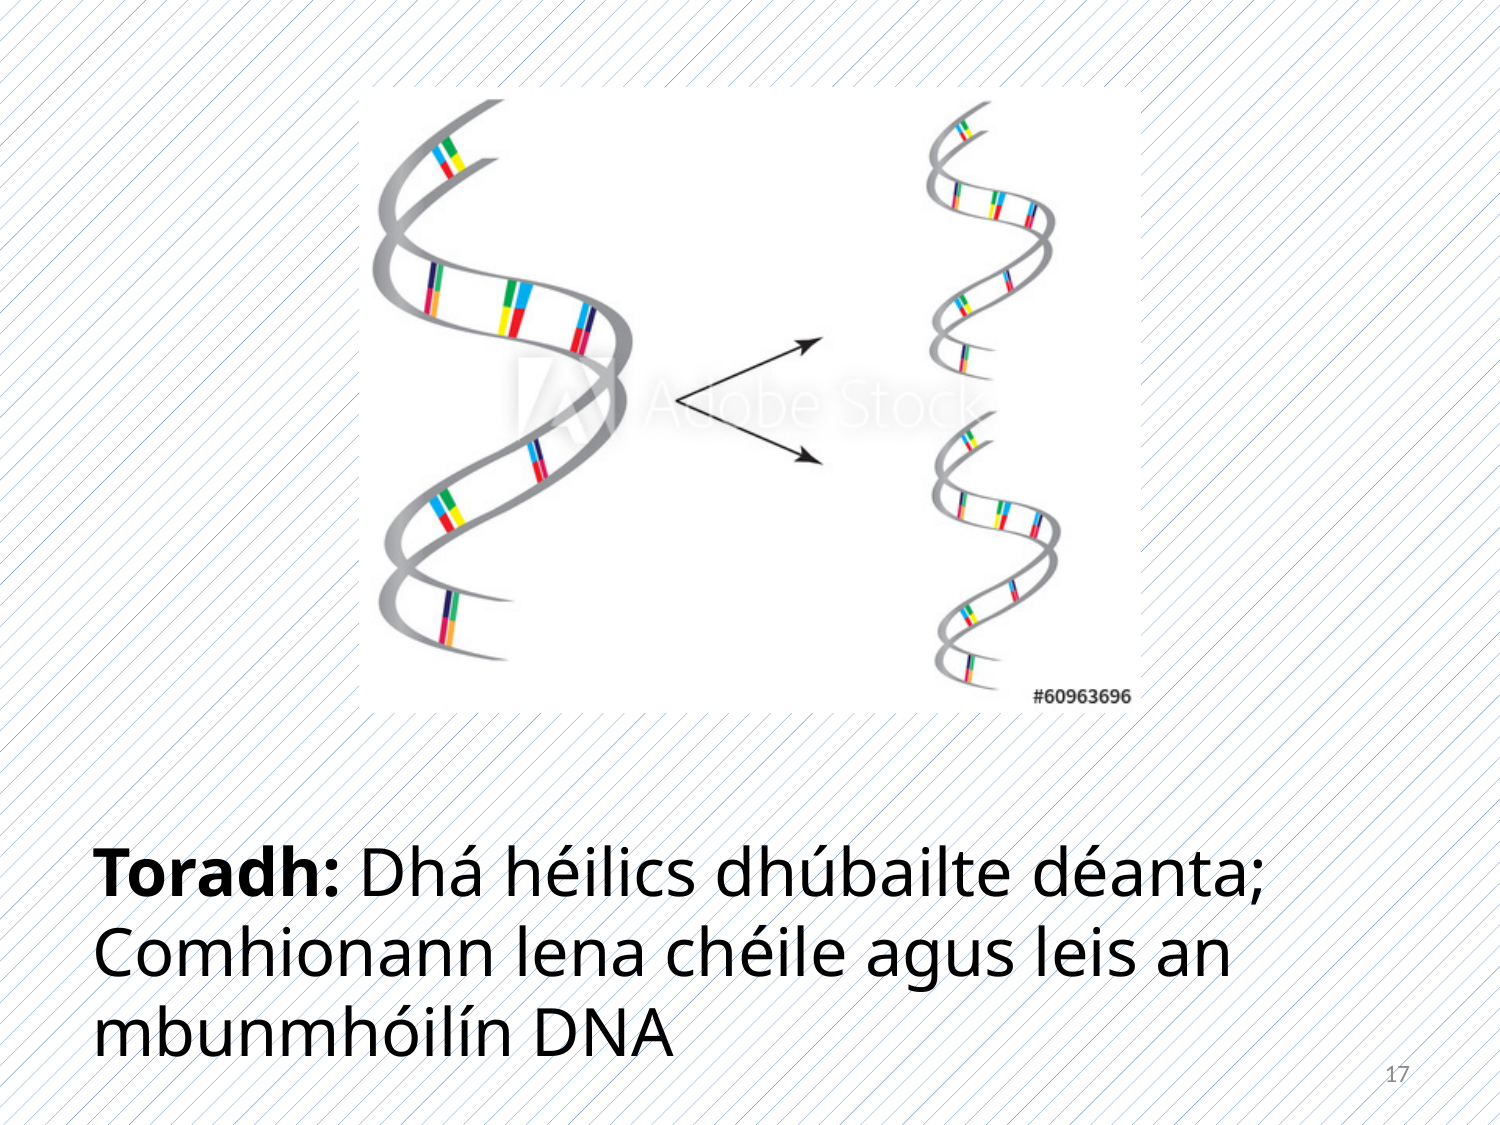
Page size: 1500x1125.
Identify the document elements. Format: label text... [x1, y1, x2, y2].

picture [359, 86, 1141, 713]
slide_number 17 [1074, 1042, 1425, 1103]
list Toradh: Dhá héilics dhúbailte déanta; Comhionann lena chéile agus leis an mbunmhóilín DNA [77, 822, 1427, 1125]
